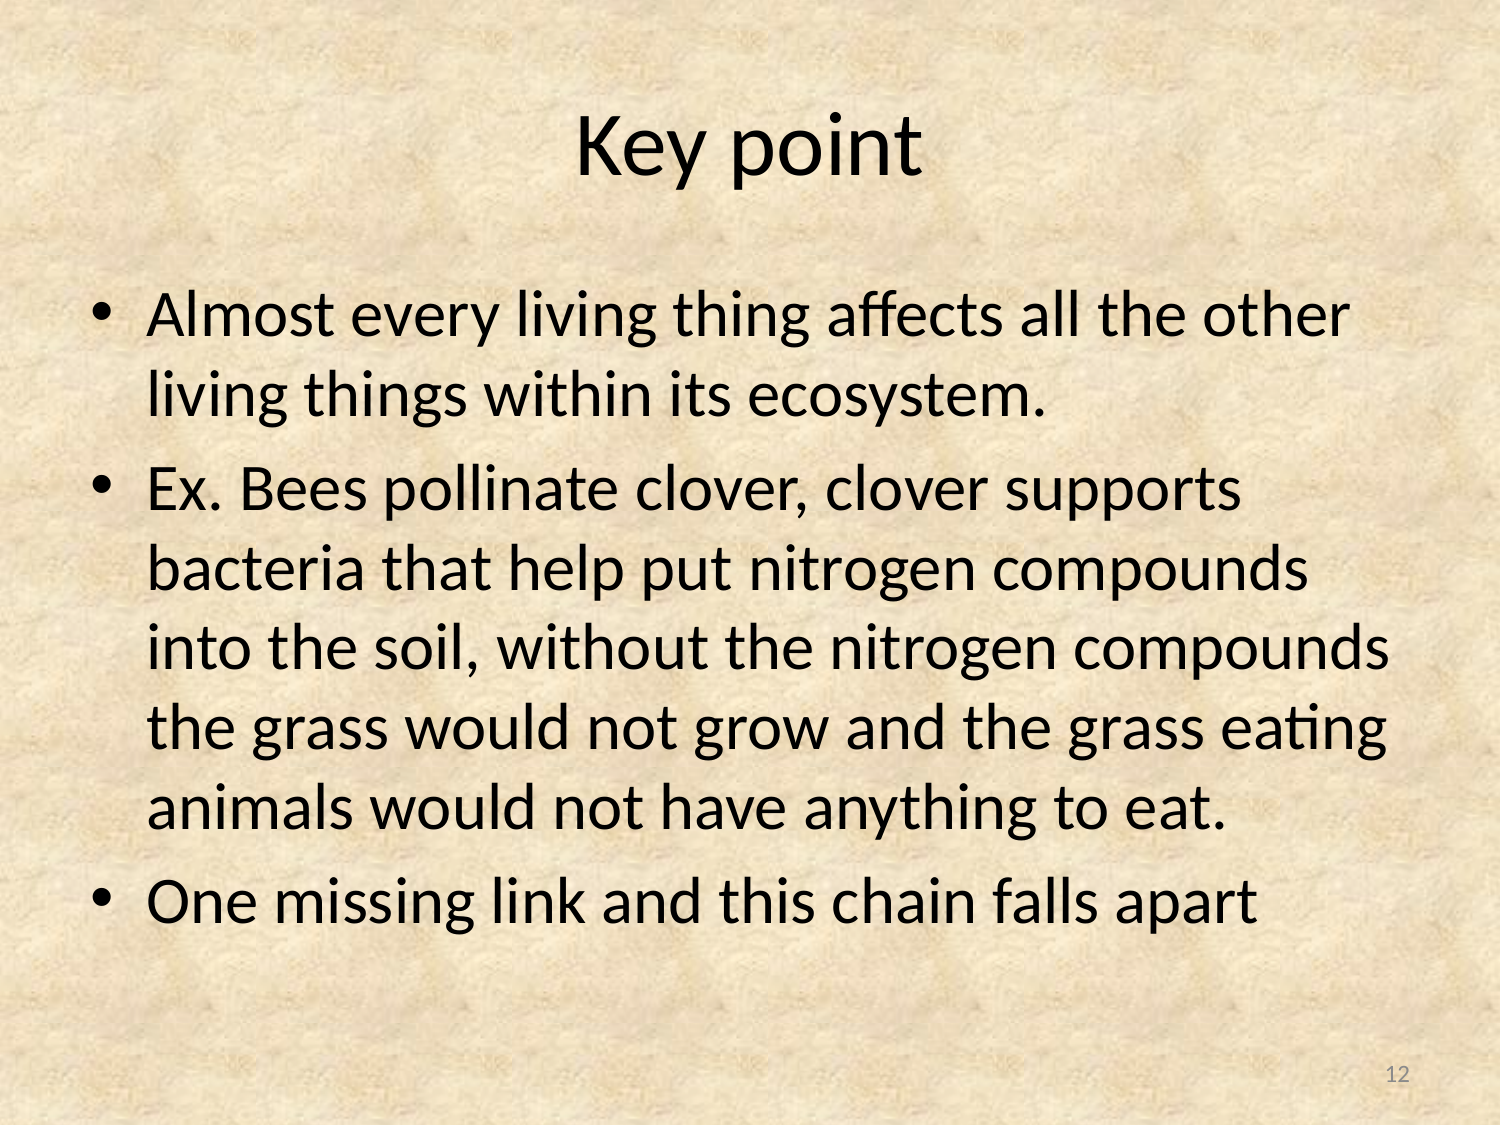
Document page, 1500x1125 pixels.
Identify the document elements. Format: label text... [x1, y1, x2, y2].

list Almost every living thing affects all the other living things within its ecosystem. Ex. Bees pollinate clover, clover supports bacteria that help put nitrogen compounds into the soil, without the nitrogen compounds the grass would not grow and the grass eating animals would not have anything to eat. One missing link and this chain falls apart [75, 262, 1425, 1005]
slide_number 12 [1074, 1042, 1425, 1103]
title Key point [75, 45, 1425, 233]
